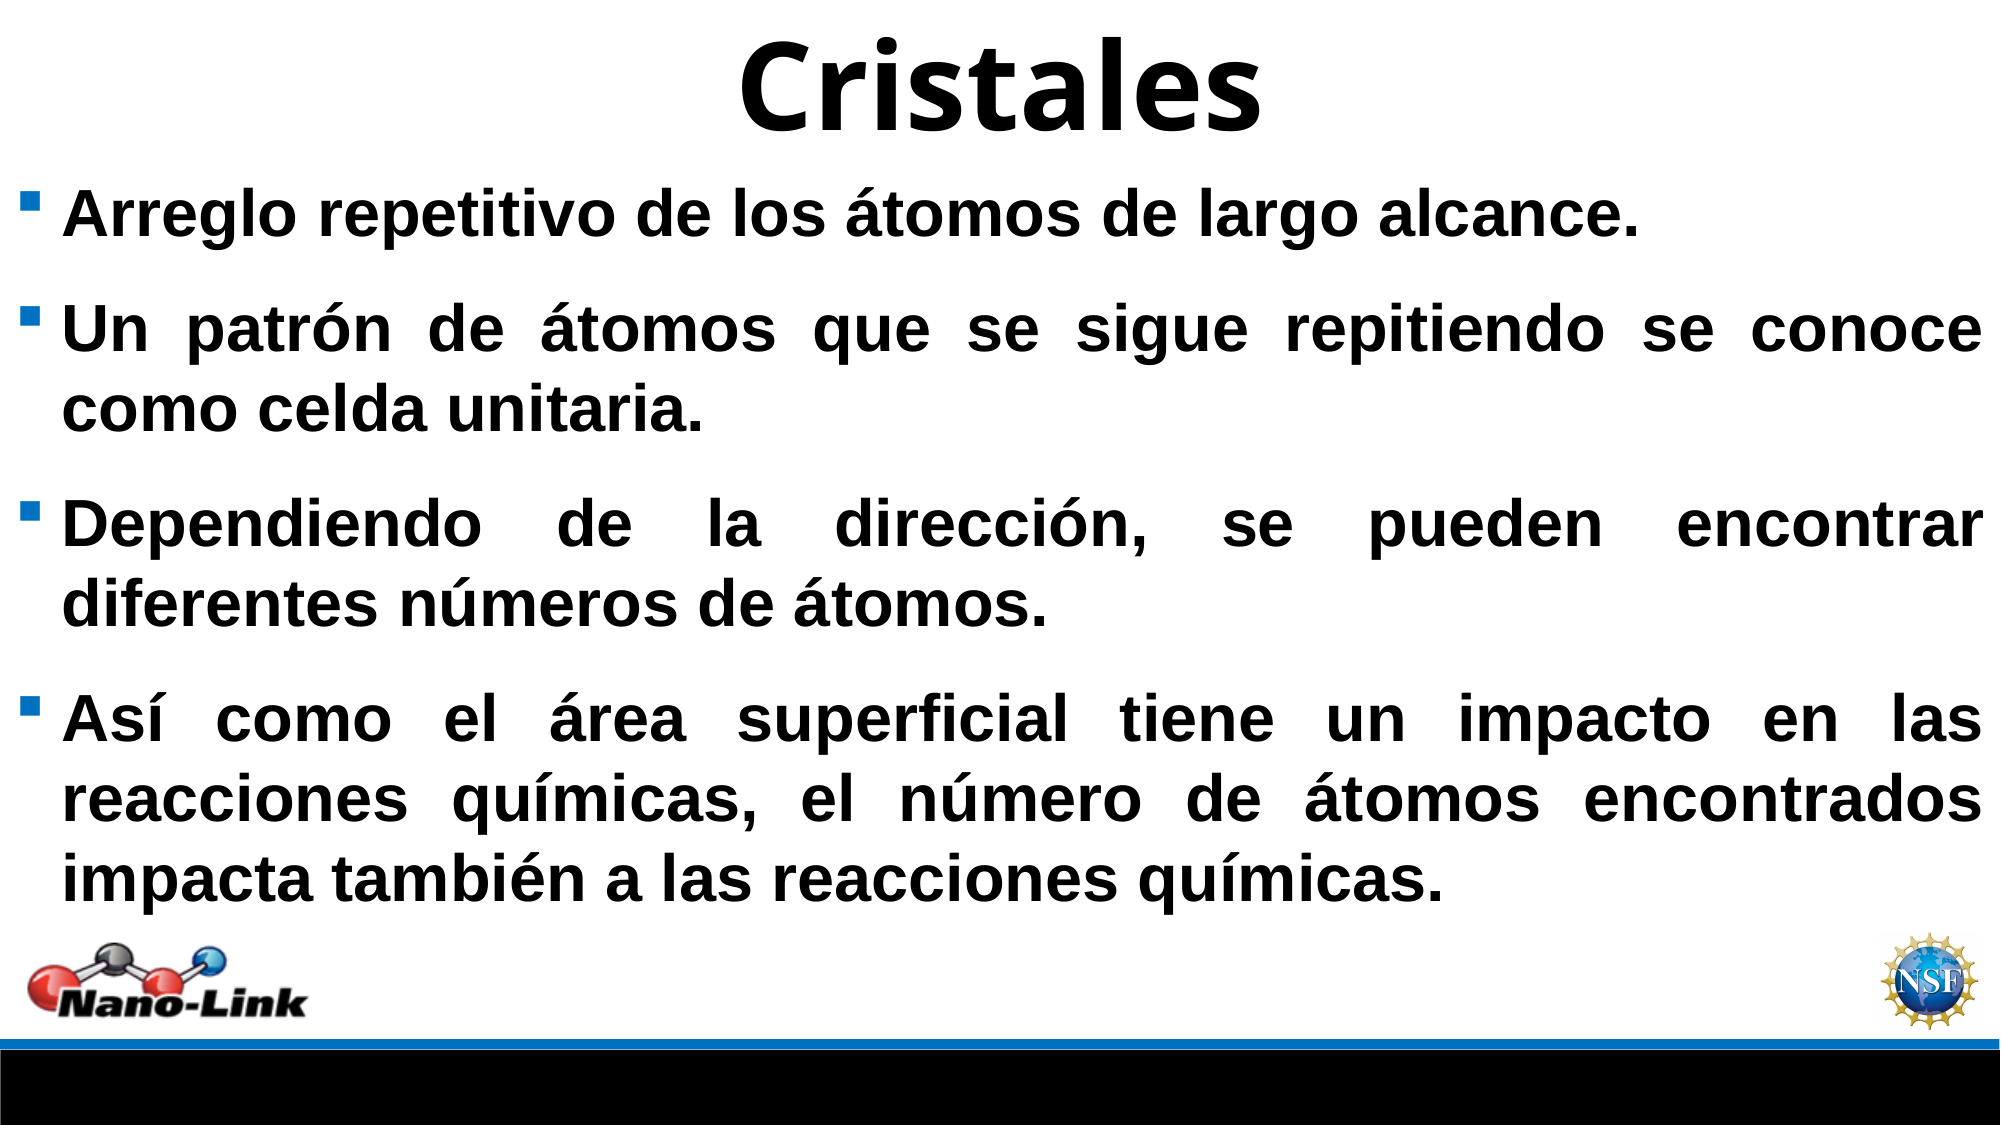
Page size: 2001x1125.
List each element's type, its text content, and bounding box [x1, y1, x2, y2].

text_box Arreglo repetitivo de los átomos de largo alcance. Un patrón de átomos que se sigue repitiendo se conoce como celda unitaria. Dependiendo de la dirección, se pueden encontrar diferentes números de átomos. Así como el área superficial tiene un impacto en las reacciones químicas, el número de átomos encontrados impacta también a las reacciones químicas. [0, 162, 2000, 922]
picture [1878, 931, 1981, 1032]
picture [19, 932, 325, 1032]
text_box Cristales [0, 0, 2000, 162]
